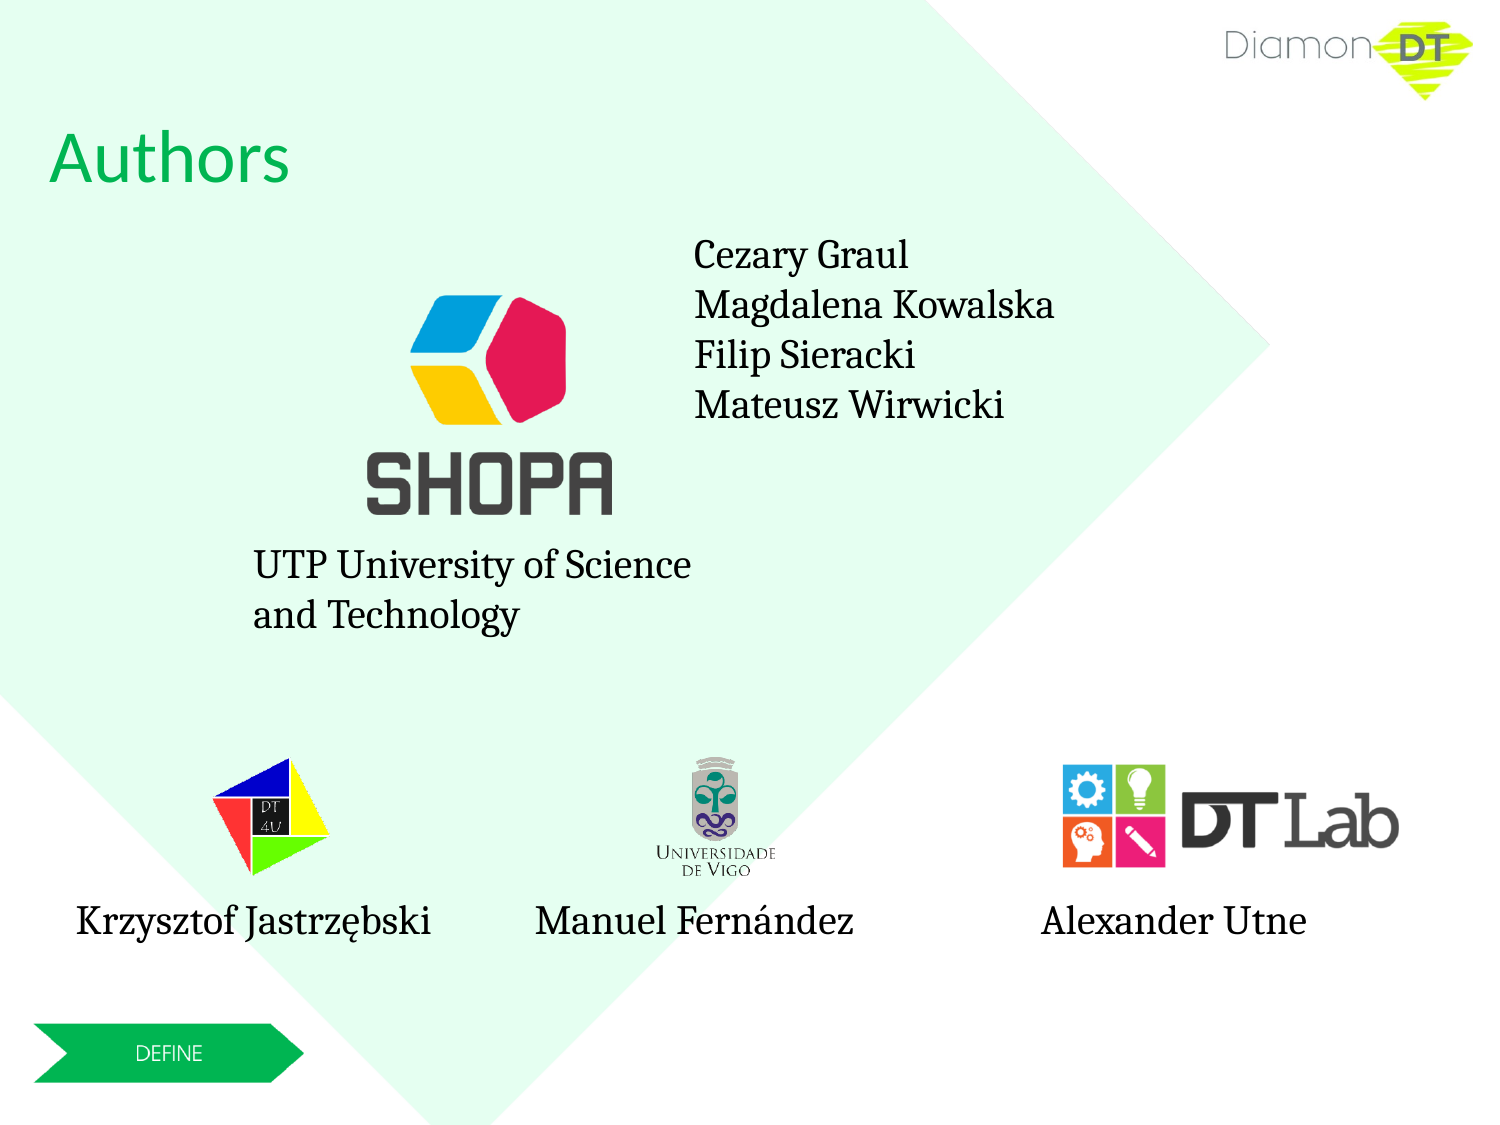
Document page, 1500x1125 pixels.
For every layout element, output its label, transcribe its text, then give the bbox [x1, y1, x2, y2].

picture [0, 0, 1473, 1125]
text_box Alexander Utne [1273, 877, 1446, 955]
